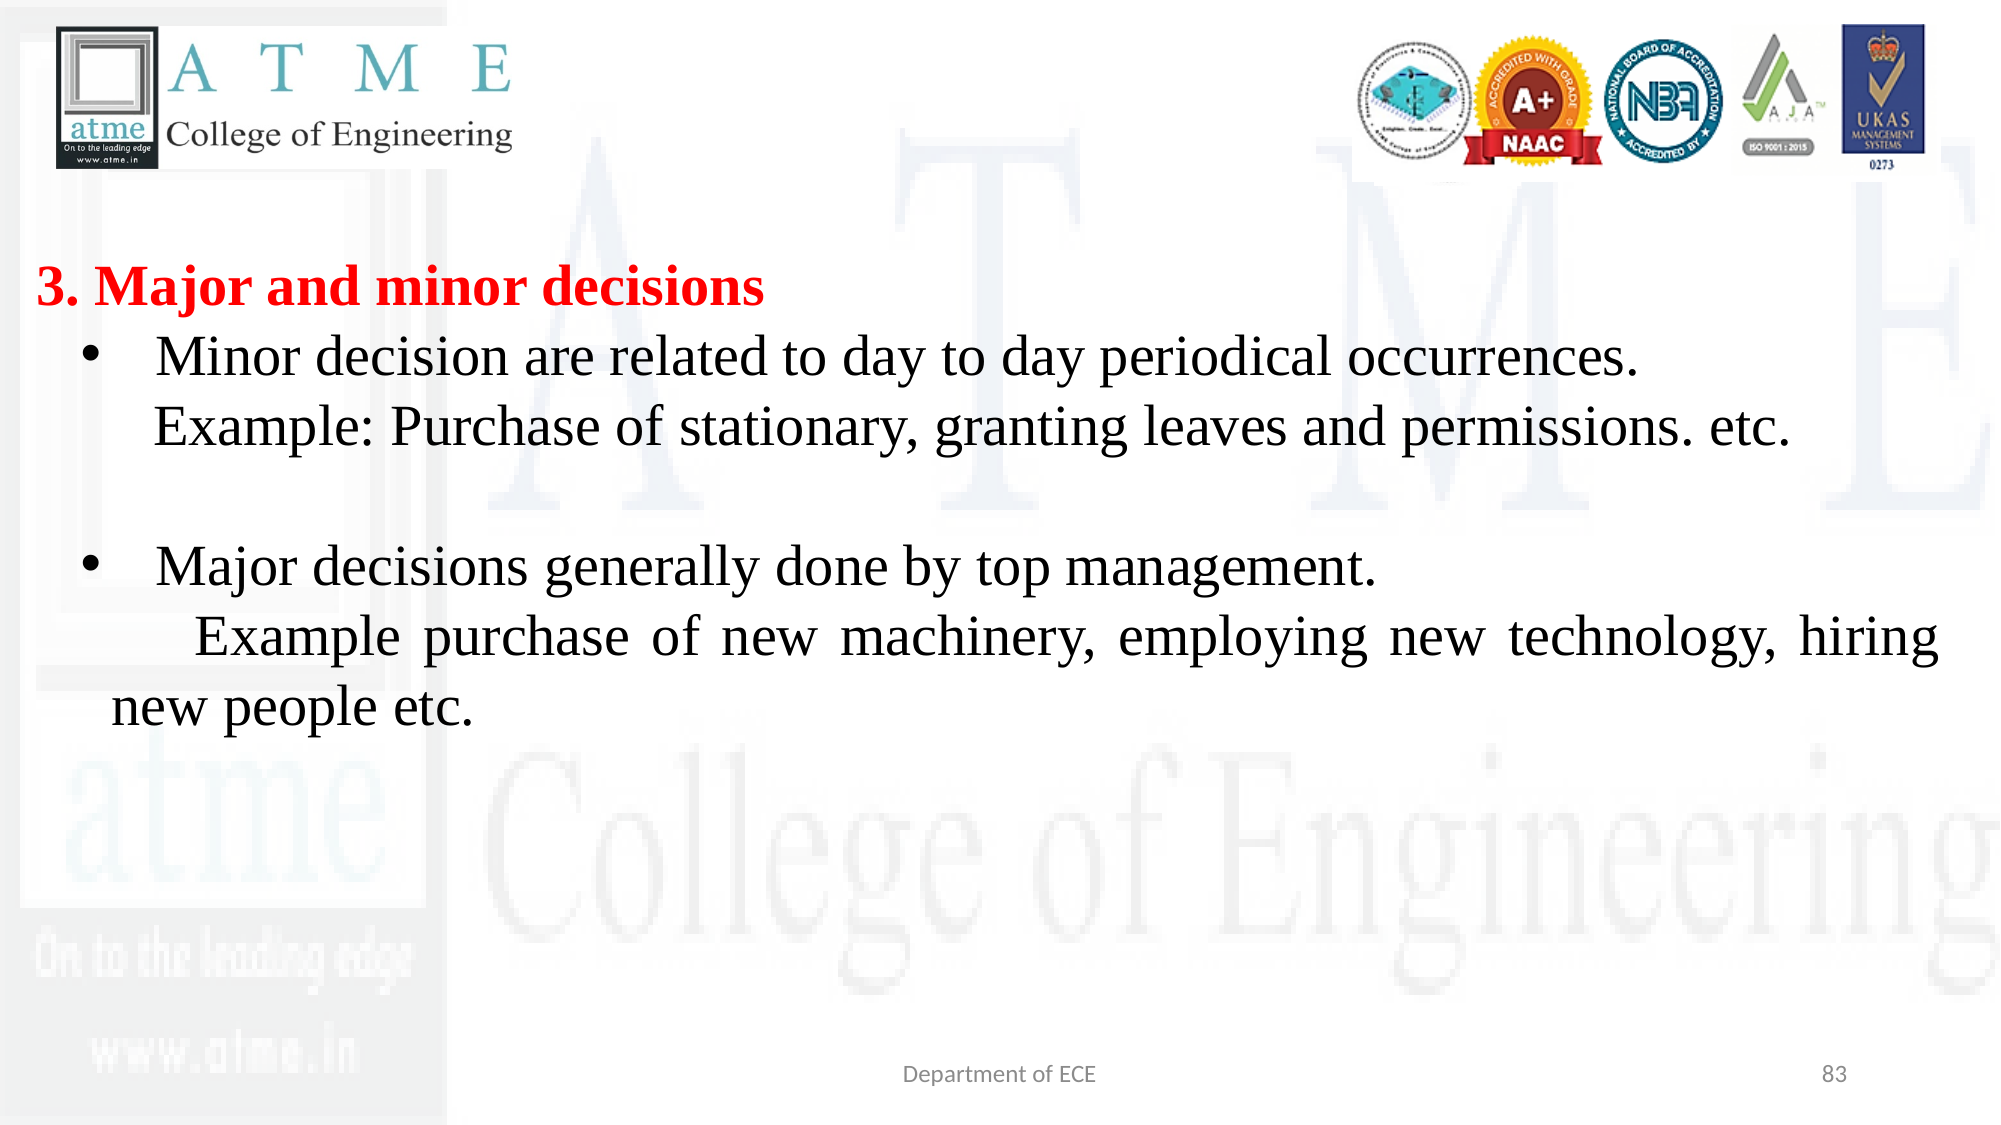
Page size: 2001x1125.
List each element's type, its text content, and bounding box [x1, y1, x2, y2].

footer Department of ECE [662, 1042, 1338, 1103]
picture [1352, 24, 1941, 186]
picture [56, 26, 512, 169]
text_box 3. Major and minor decisions Minor decision are related to day to day periodical occurrences. Example: Purchase of stationary, granting leaves and permissions. etc. Major decisions generally done by top management. Example purchase of new machinery, employing new technology, hiring new people etc. [21, 205, 1955, 745]
slide_number 83 [1412, 1042, 1863, 1103]
